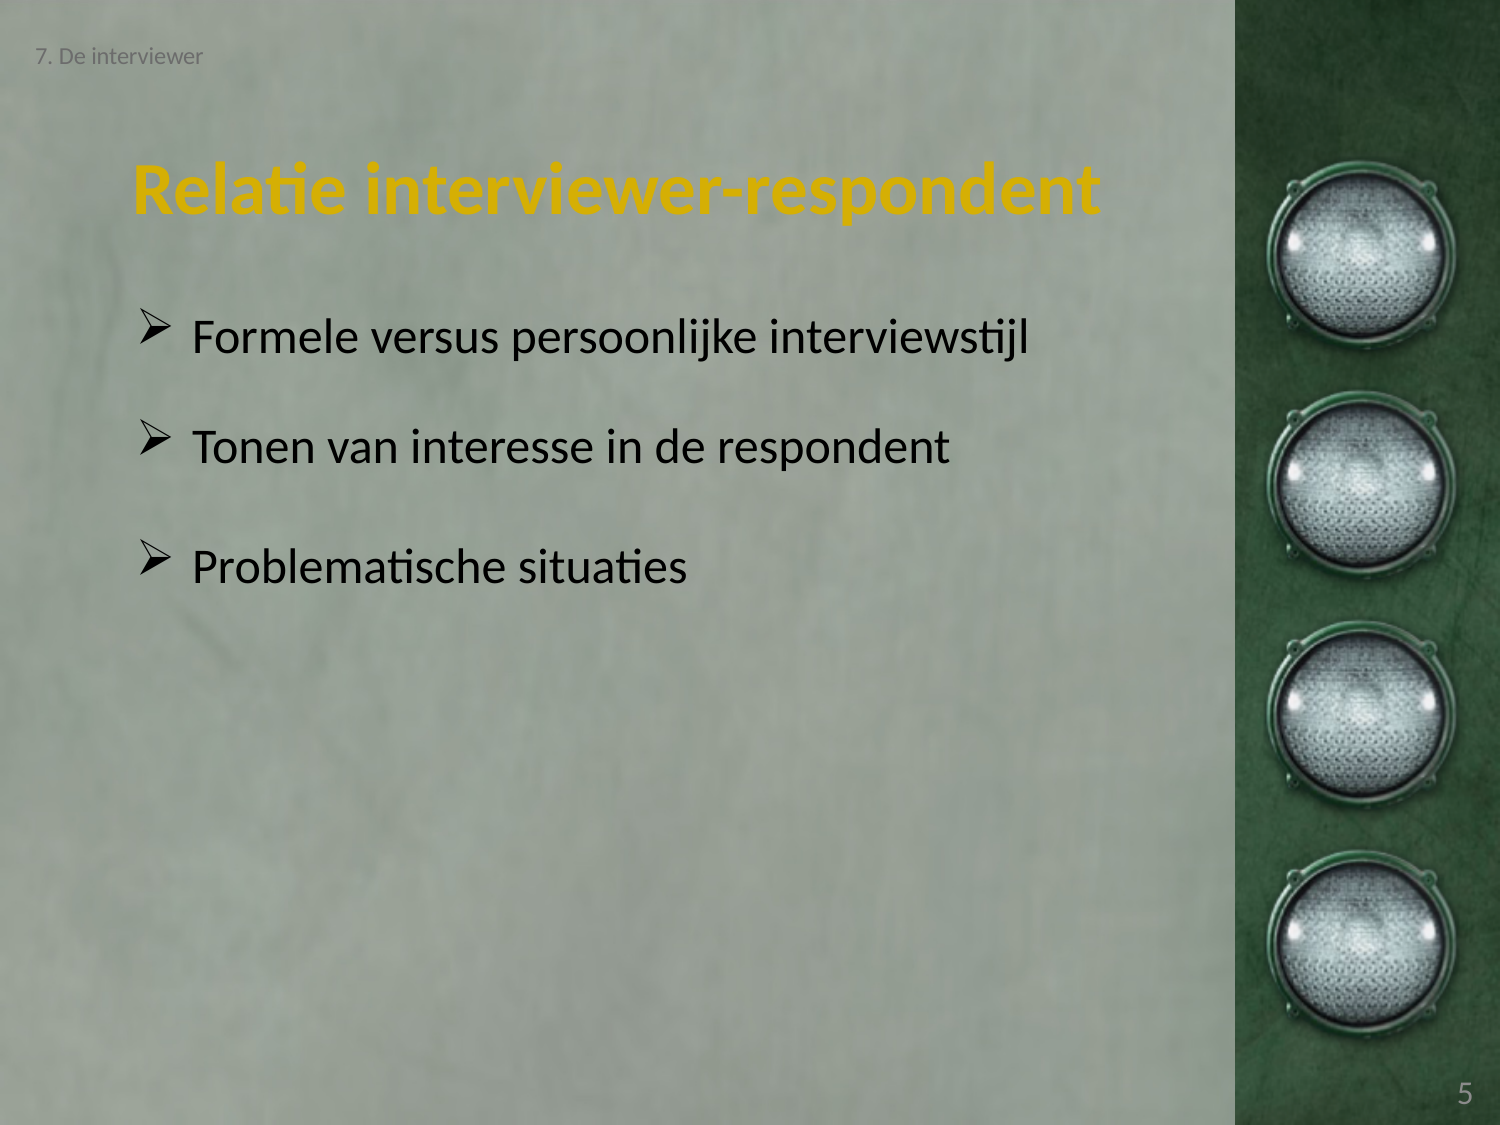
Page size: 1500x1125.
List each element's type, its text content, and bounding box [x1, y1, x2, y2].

title 7. De interviewer [19, 32, 463, 77]
subtitle Relatie interviewer-respondent [0, 131, 1229, 276]
picture [0, 0, 1500, 1125]
text_box Formele versus persoonlijke interviewstijl Tonen van interesse in de respondent Problematische situaties [121, 295, 1229, 601]
